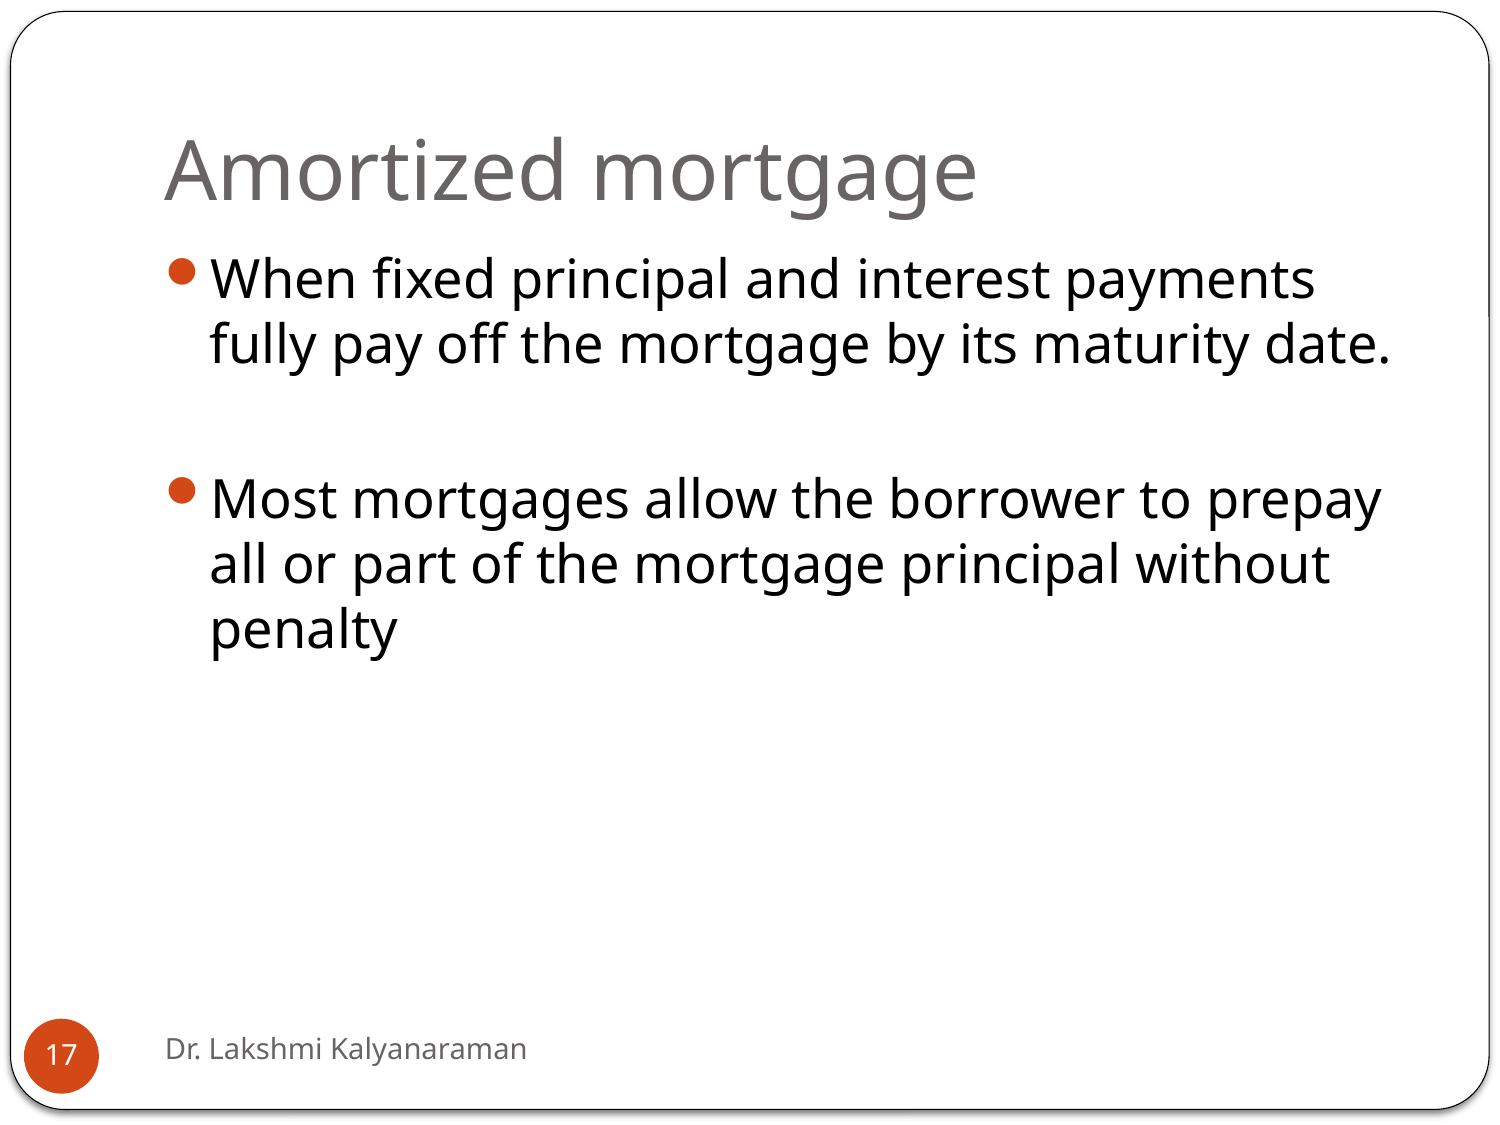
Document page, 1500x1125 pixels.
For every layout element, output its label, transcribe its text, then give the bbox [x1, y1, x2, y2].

slide_number 17 [23, 1018, 99, 1094]
title Amortized mortgage [150, 45, 1425, 233]
list When fixed principal and interest payments fully pay off the mortgage by its maturity date. Most mortgages allow the borrower to prepay all or part of the mortgage principal without penalty [150, 237, 1425, 988]
footer Dr. Lakshmi Kalyanaraman [150, 1012, 800, 1088]
